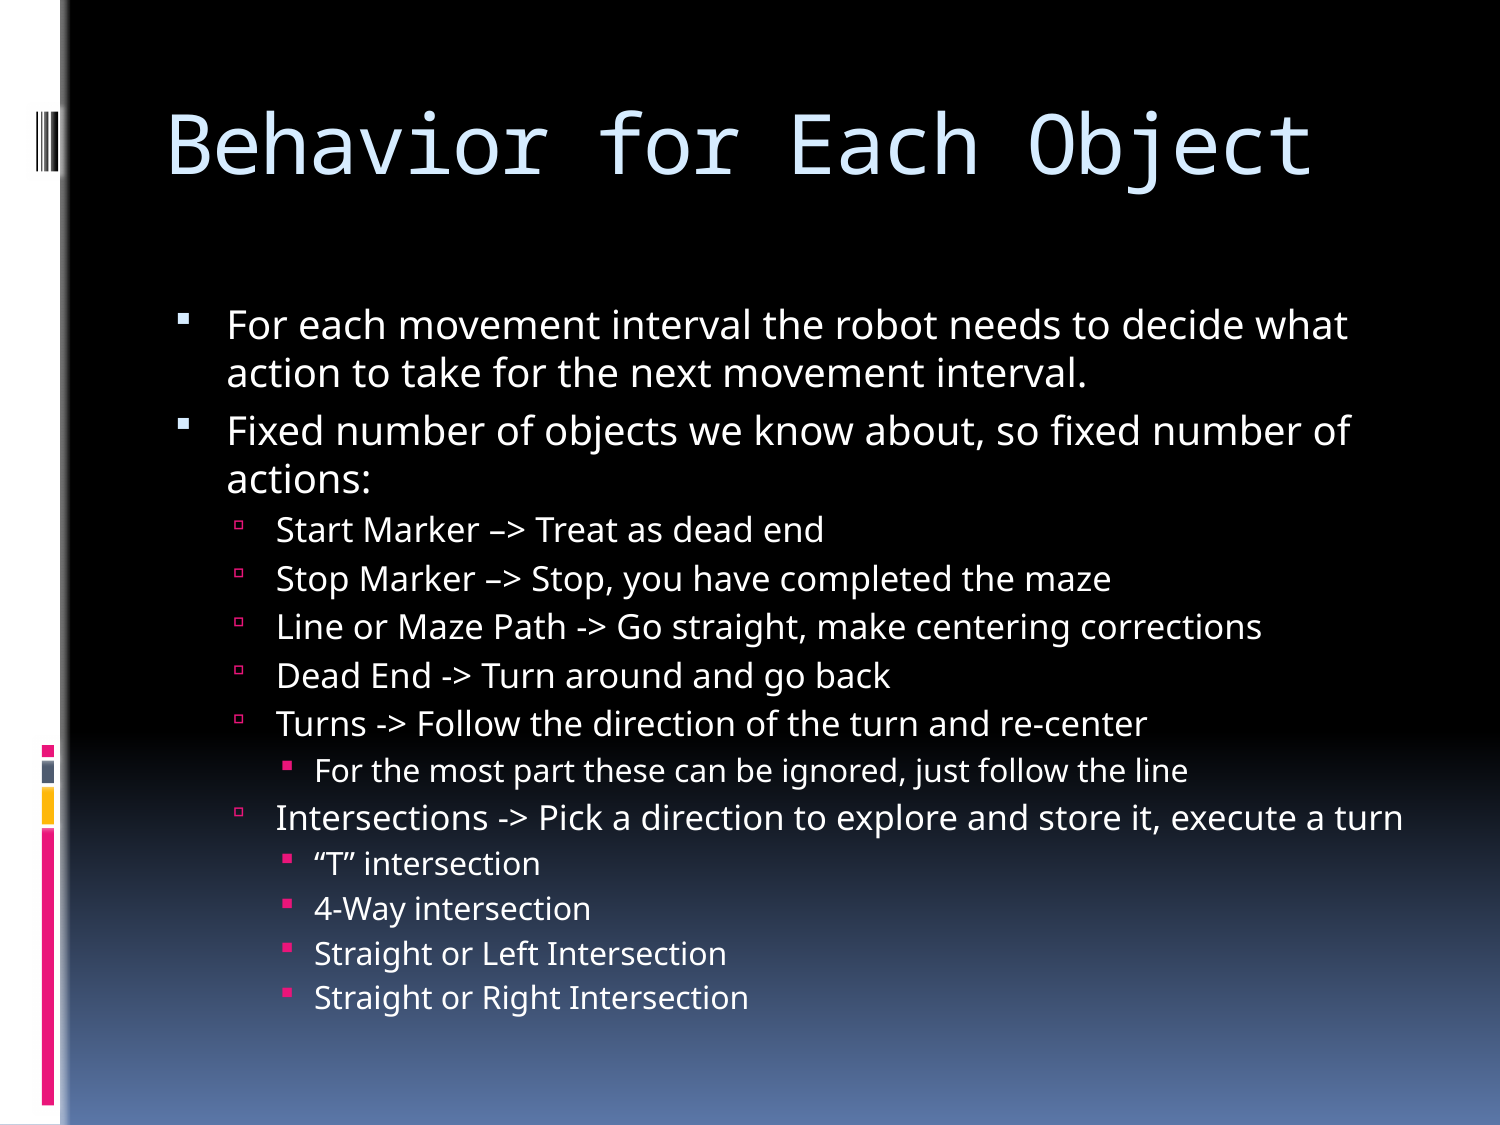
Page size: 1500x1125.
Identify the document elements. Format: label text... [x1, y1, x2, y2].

list For each movement interval the robot needs to decide what action to take for the next movement interval. Fixed number of objects we know about, so fixed number of actions: Start Marker –> Treat as dead end Stop Marker –> Stop, you have completed the maze Line or Maze Path -> Go straight, make centering corrections Dead End -> Turn around and go back Turns -> Follow the direction of the turn and re-center For the most part these can be ignored, just follow the line Intersections -> Pick a direction to explore and store it, execute a turn “T” intersection 4-Way intersection Straight or Left Intersection Straight or Right Intersection [150, 292, 1425, 1043]
title Behavior for Each Object [150, 83, 1425, 234]
